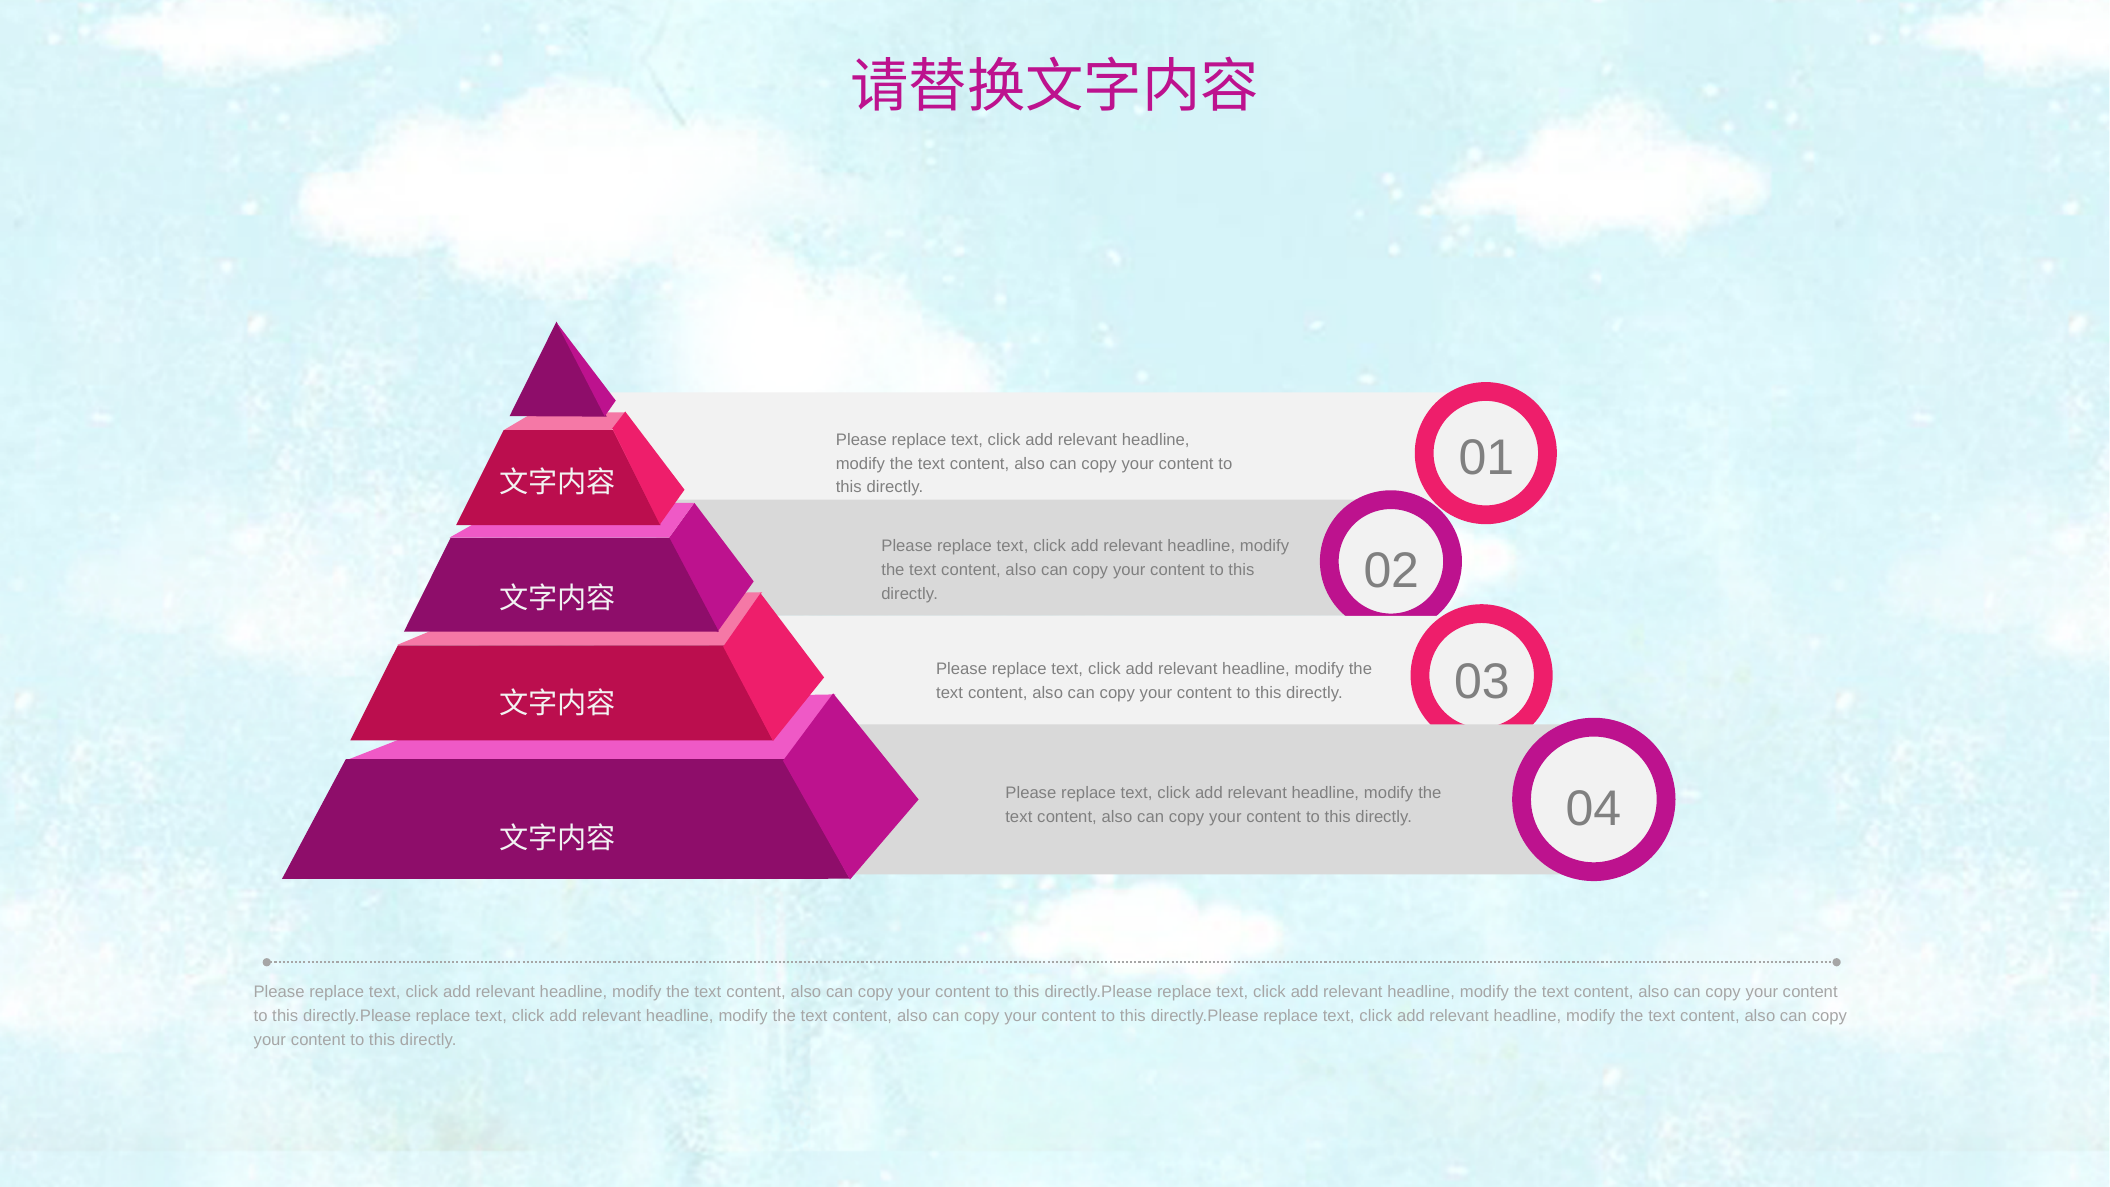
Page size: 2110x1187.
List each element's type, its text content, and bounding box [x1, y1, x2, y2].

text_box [919, 499, 1453, 613]
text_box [919, 724, 1667, 875]
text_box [919, 391, 1548, 515]
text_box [919, 613, 1544, 724]
text_box 请替换文字内容 [795, 26, 1314, 125]
text_box Please replace text, click add relevant headline, modify the text content, also can copy your content to this directly.Please replace text, click add relevant headline, modify the text content, also can copy your content to this directly.Please replace text, click add relevant headline, modify the text content, also can copy your content to this directly.Please replace text, click add relevant headline, modify the text content, also can copy your content to this directly. [253, 977, 1858, 1049]
picture [0, 0, 2110, 1187]
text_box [281, 321, 919, 880]
